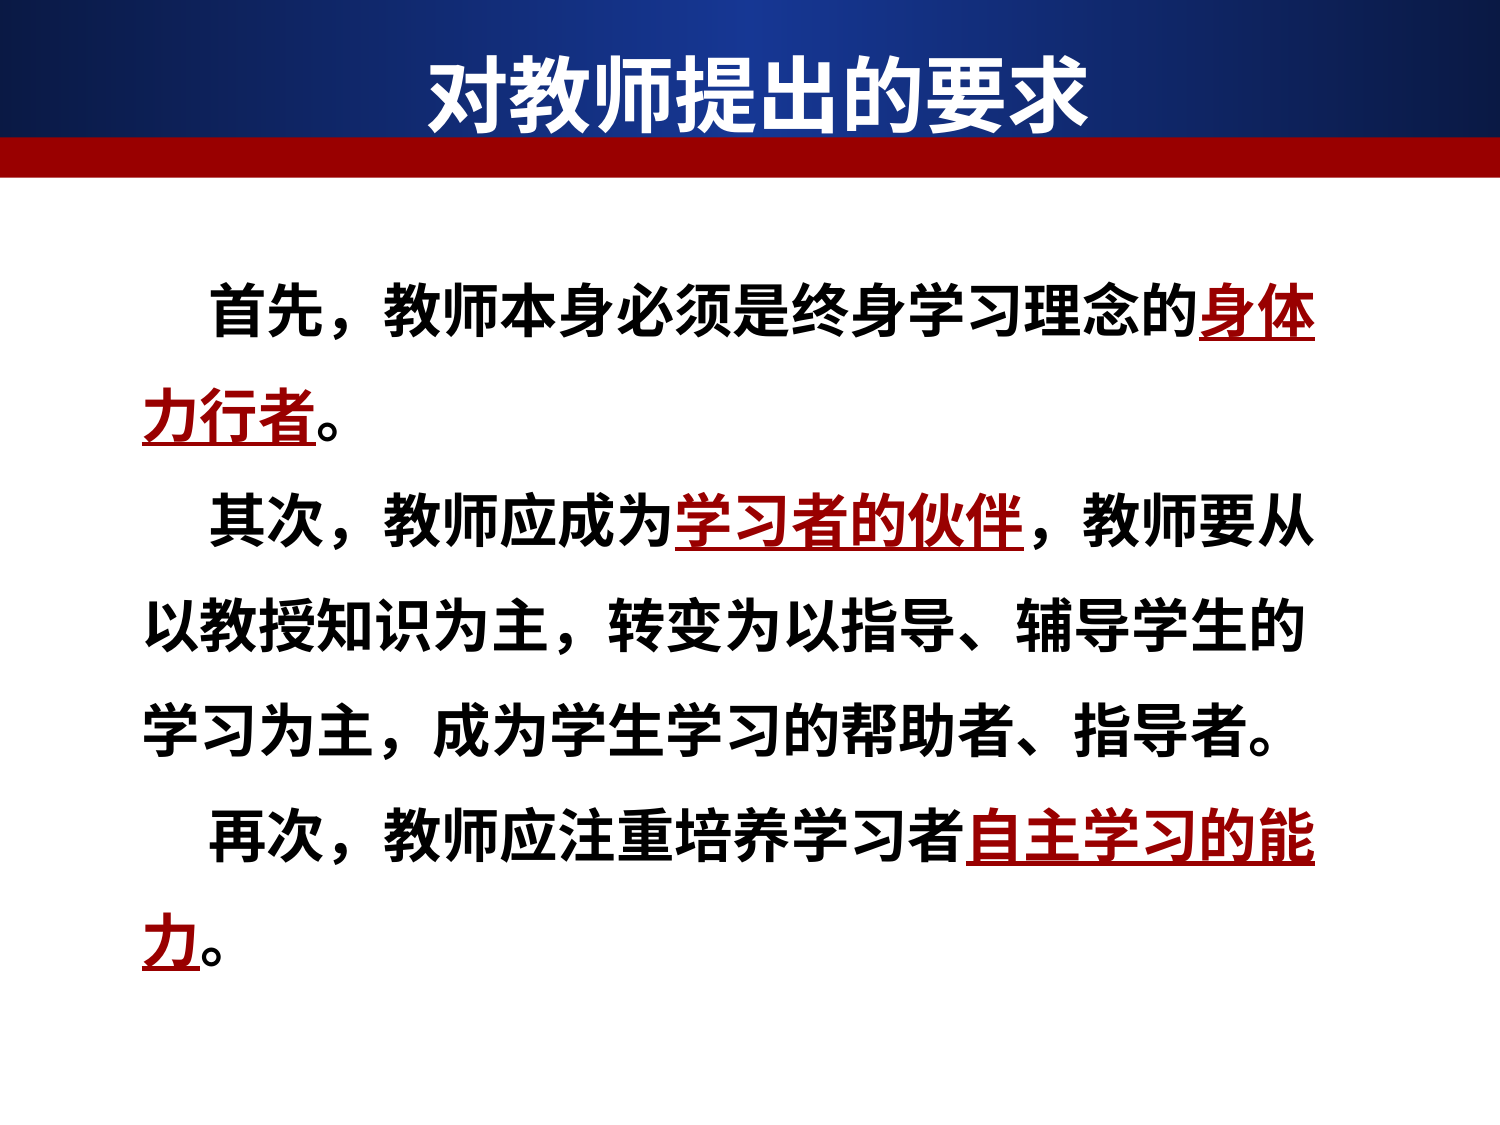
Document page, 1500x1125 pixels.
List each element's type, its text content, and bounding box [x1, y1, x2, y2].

text_box 首先，教师本身必须是终身学习理念的身体力行者。 其次，教师应成为学习者的伙伴，教师要从以教授知识为主，转变为以指导、辅导学生的学习为主，成为学生学习的帮助者、指导者。 再次，教师应注重培养学习者自主学习的能力。 [126, 231, 1379, 982]
title 对教师提出的要求 [208, 0, 1308, 138]
